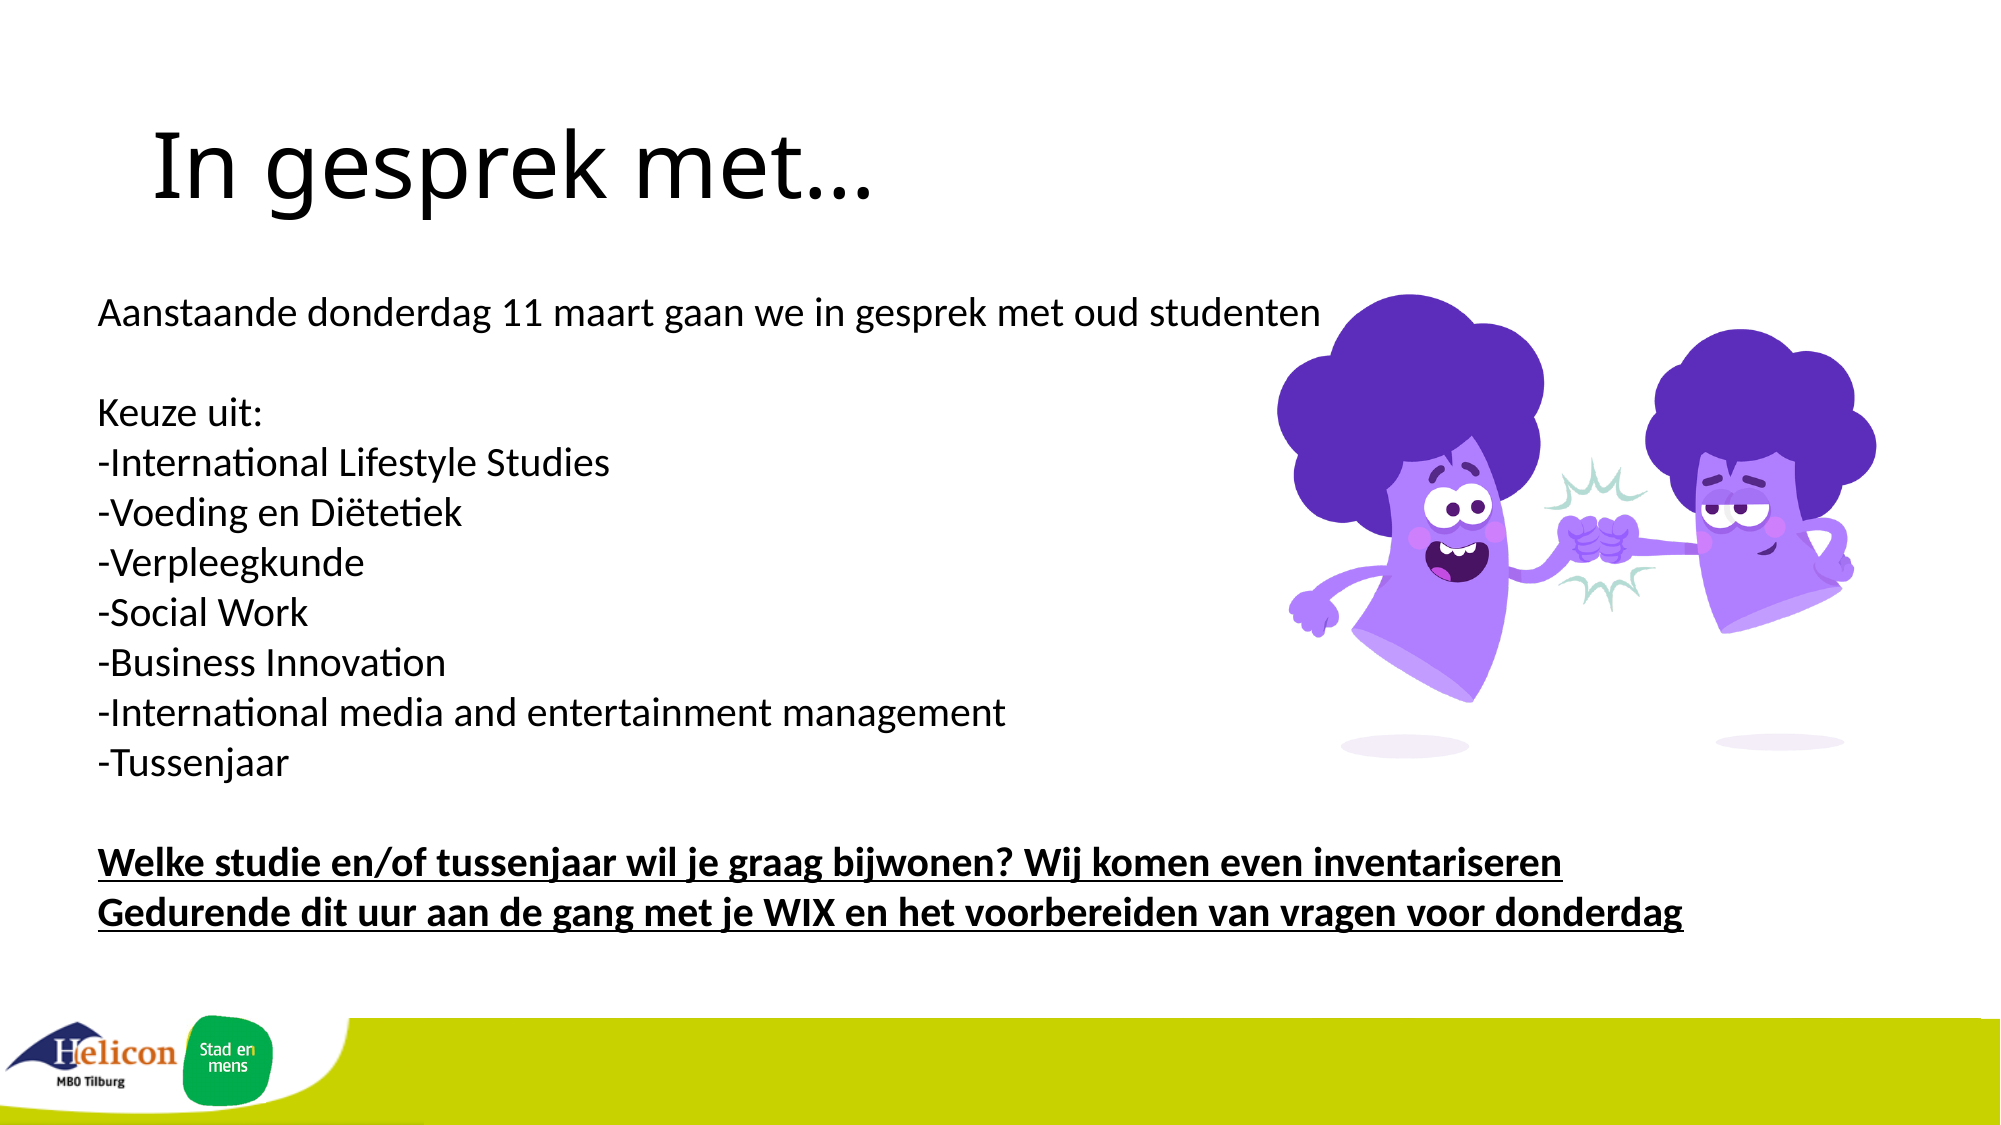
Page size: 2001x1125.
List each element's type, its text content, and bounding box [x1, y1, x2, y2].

title In gesprek met… [137, 59, 1863, 277]
picture [1259, 162, 1918, 820]
text_box Aanstaande donderdag 11 maart gaan we in gesprek met oud studenten Keuze uit: -International Lifestyle Studies -Voeding en Diëtetiek -Verpleegkunde -Social Work -Business Innovation -International media and entertainment management -Tussenjaar Welke studie en/of tussenjaar wil je graag bijwonen? Wij komen even inventariseren Gedurende dit uur aan de gang met je WIX en het voorbereiden van vragen voor donderdag [82, 277, 1764, 943]
picture [0, 1013, 424, 1125]
